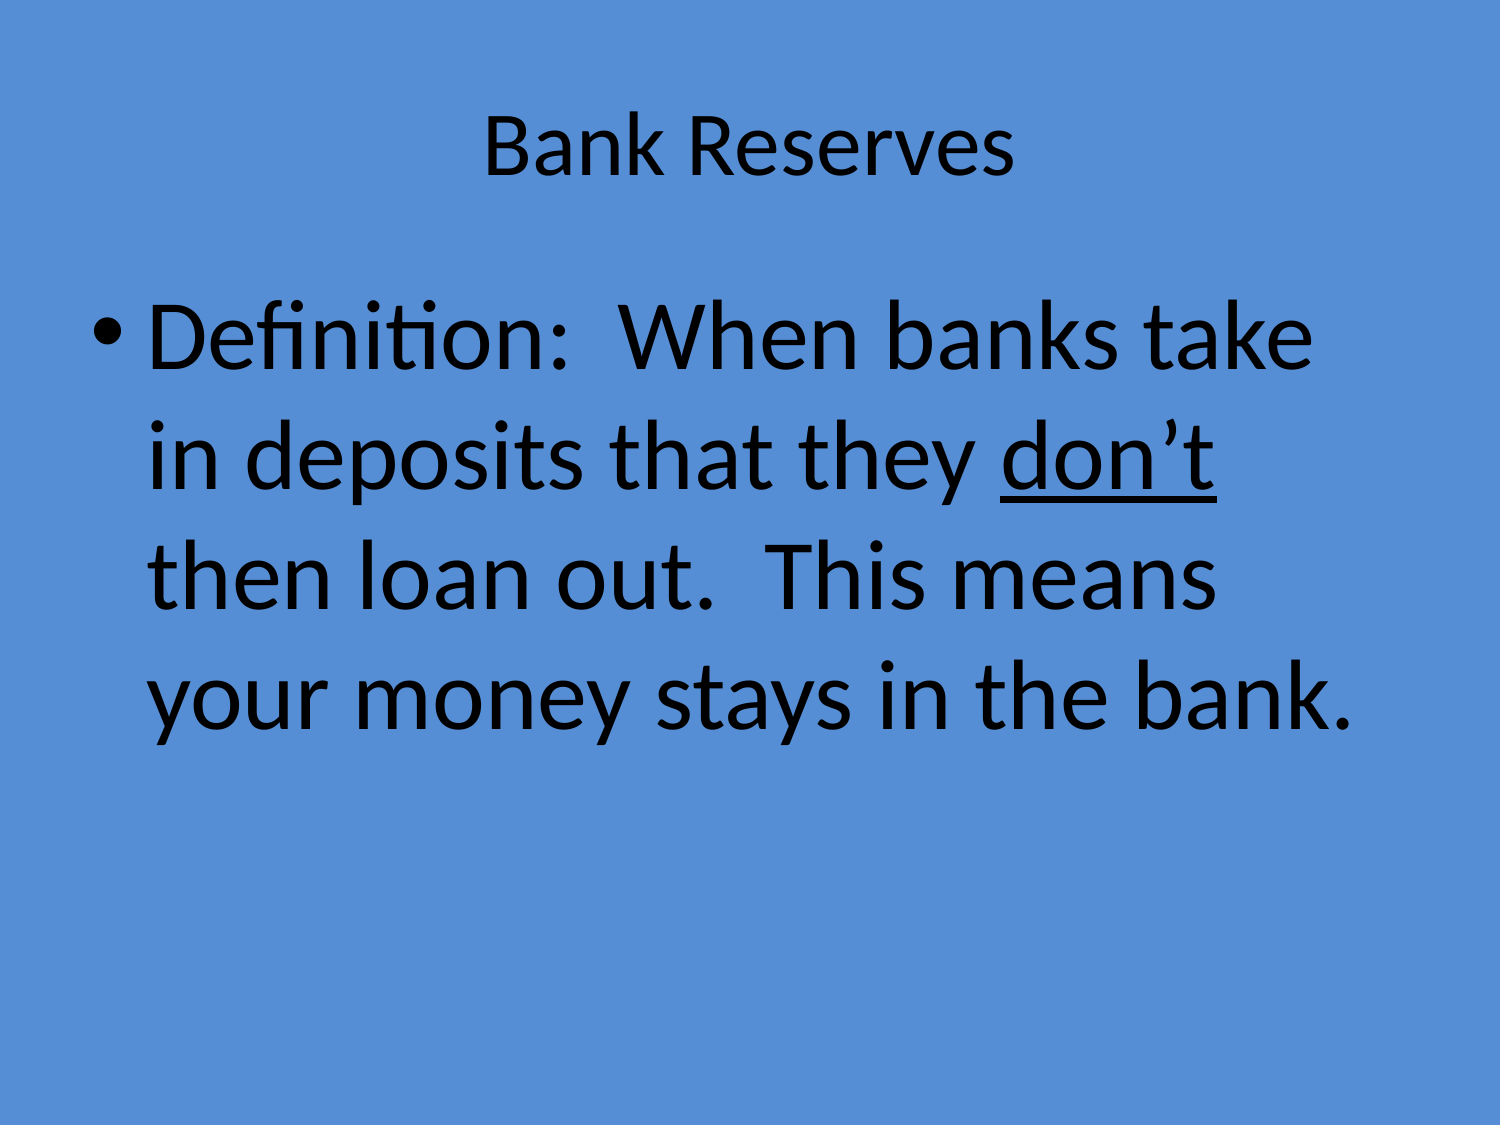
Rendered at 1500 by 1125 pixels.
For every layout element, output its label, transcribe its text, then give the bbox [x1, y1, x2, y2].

title Bank Reserves [75, 45, 1425, 233]
list Definition: When banks take in deposits that they don’t then loan out. This means your money stays in the bank. [75, 262, 1425, 1005]
